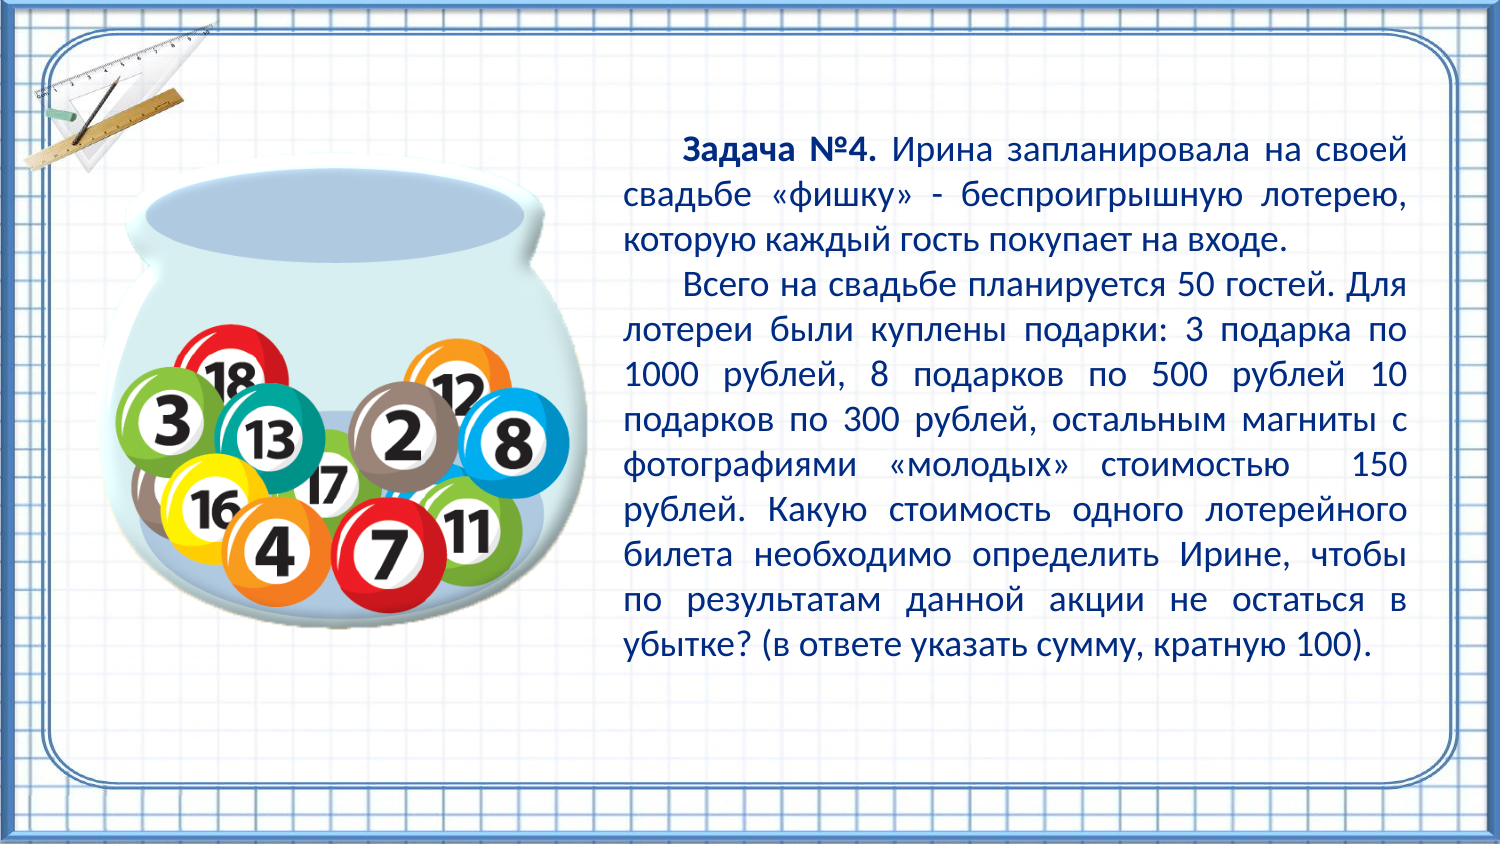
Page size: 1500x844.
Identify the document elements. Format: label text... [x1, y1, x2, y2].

text_box Задача №4. Ирина запланировала на своей свадьбе «фишку» - беспроигрышную лотерею, которую каждый гость покупает на входе. Всего на свадьбе планируется 50 гостей. Для лотереи были куплены подарки: 3 подарка по 1000 рублей, 8 подарков по 500 рублей 10 подарков по 300 рублей, остальным магниты с фотографиями «молодых» стоимостью 150 рублей. Какую стоимость одного лотерейного билета необходимо определить Ирине, чтобы по результатам данной акции не остаться в убытке? (в ответе указать сумму, кратную 100). [608, 116, 1424, 672]
picture [0, 0, 1500, 844]
